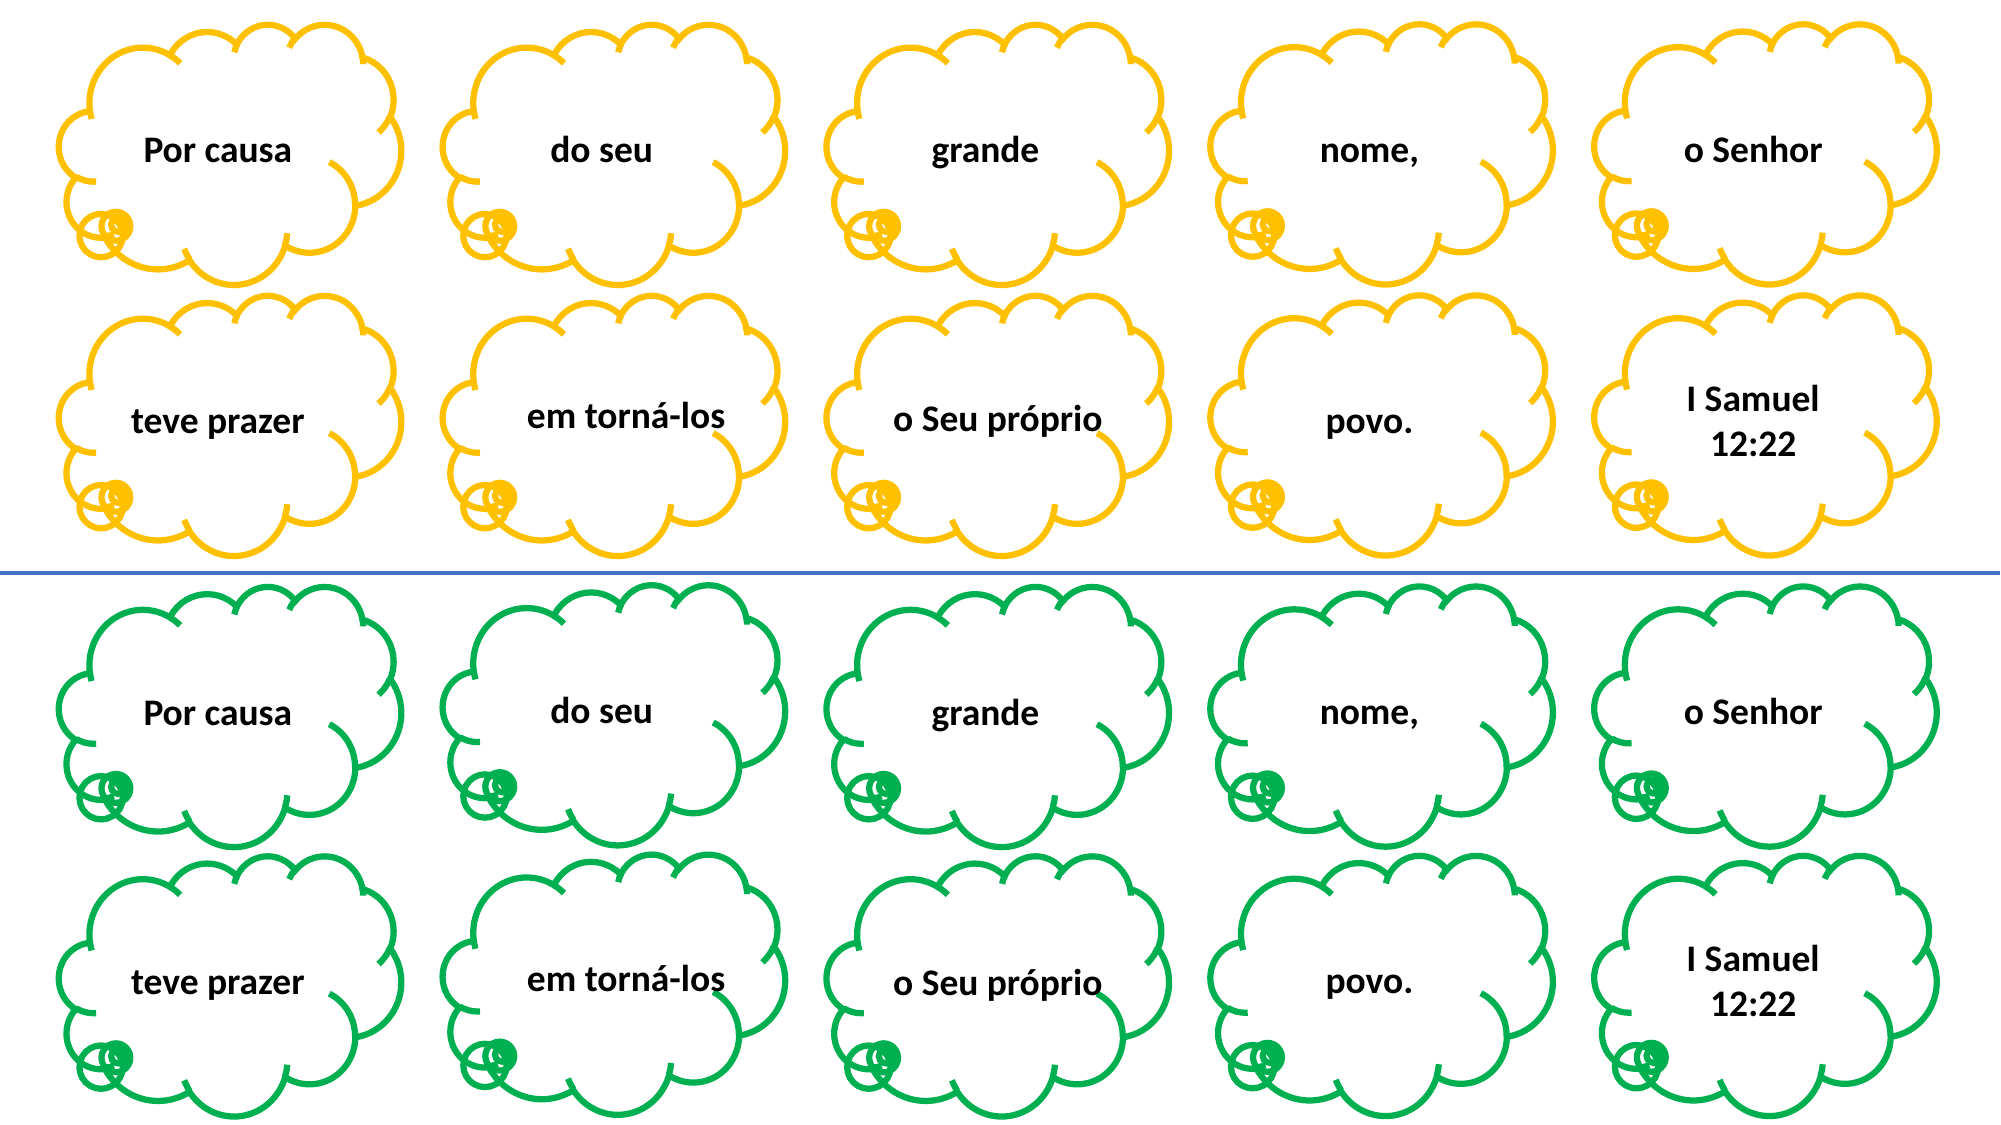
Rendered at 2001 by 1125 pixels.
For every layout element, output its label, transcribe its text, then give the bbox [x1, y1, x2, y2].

text_box grande [825, 585, 1171, 849]
text_box povo. [1209, 294, 1554, 557]
text_box Por causa [57, 23, 403, 287]
text_box povo. [1209, 854, 1554, 1118]
text_box o Seu próprio [859, 376, 1137, 457]
text_box [441, 853, 787, 1116]
text_box [825, 294, 1171, 558]
text_box nome, [1209, 585, 1554, 848]
text_box [825, 855, 1171, 1118]
text_box I Samuel 12:22 [1593, 294, 1938, 557]
text_box nome, [1209, 23, 1554, 286]
text_box o Seu próprio [859, 939, 1137, 1020]
text_box I Samuel 12:22 [1593, 854, 1938, 1118]
text_box teve prazer [57, 294, 403, 558]
text_box o Senhor [1593, 585, 1938, 848]
text_box [441, 294, 787, 558]
text_box o Senhor [1593, 23, 1938, 286]
text_box Por causa [57, 585, 403, 849]
text_box do seu [441, 584, 787, 847]
text_box grande [825, 23, 1171, 287]
text_box em torná-los [487, 395, 765, 476]
text_box em torná-los [487, 958, 765, 1039]
text_box do seu [441, 23, 787, 287]
text_box teve prazer [57, 855, 403, 1118]
